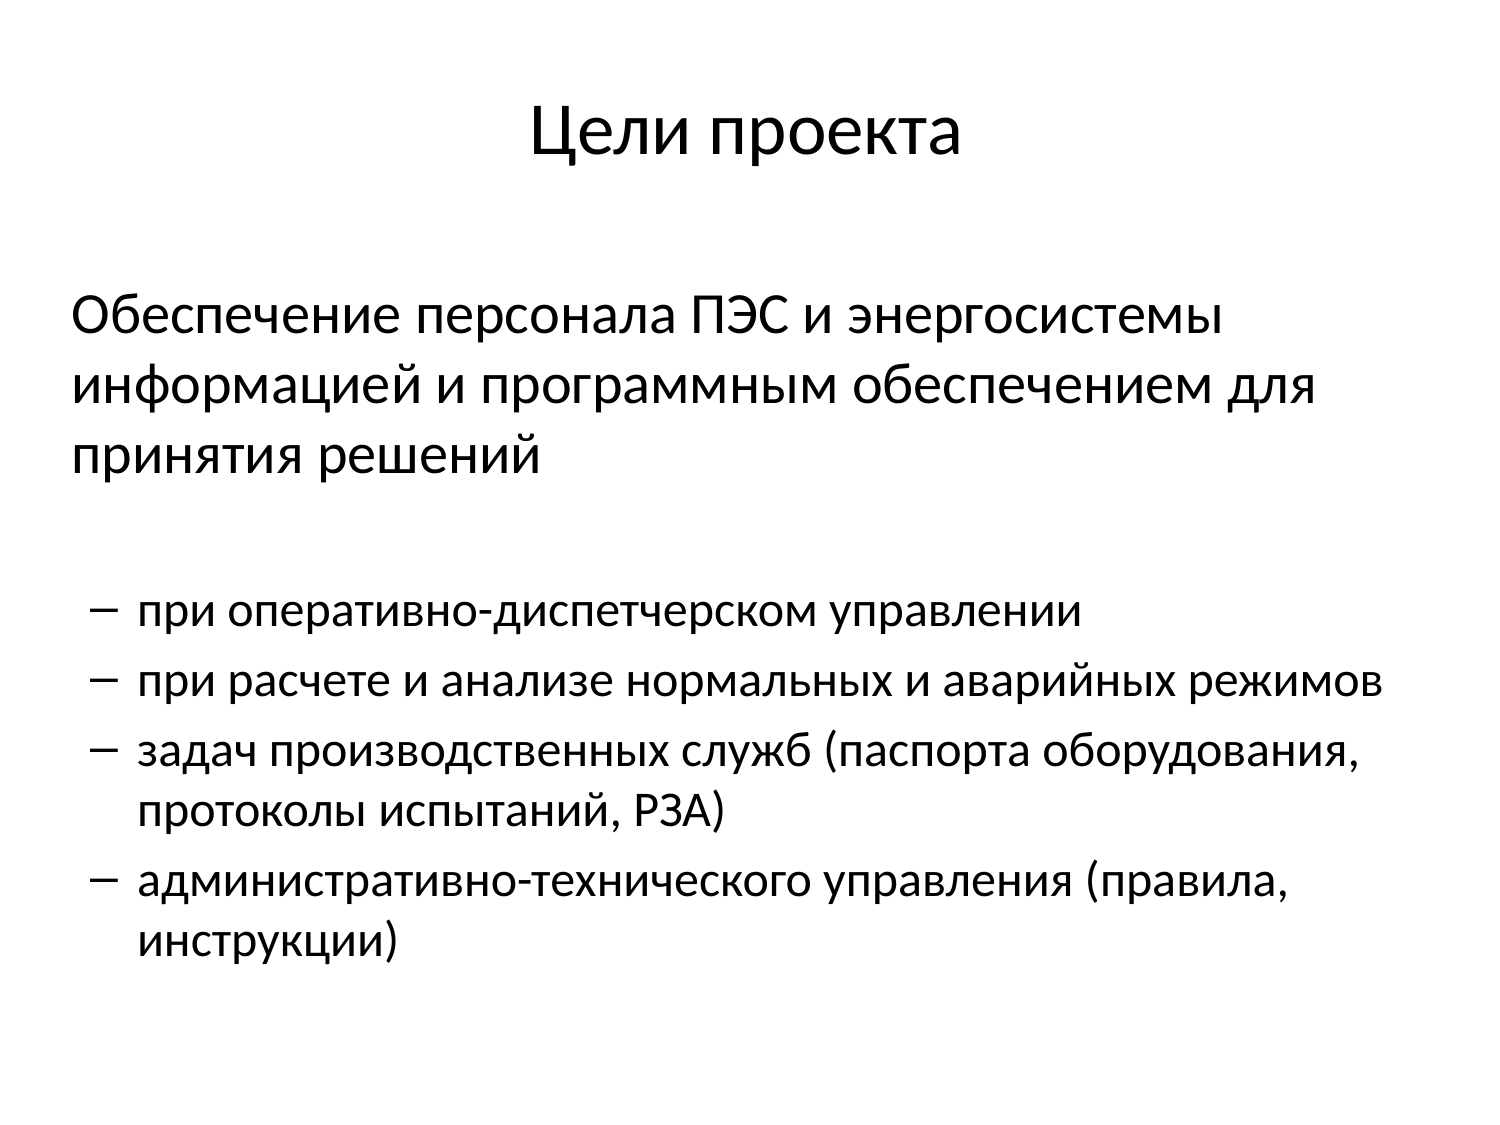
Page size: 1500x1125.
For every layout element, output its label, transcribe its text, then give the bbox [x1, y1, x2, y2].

title Цели проекта [109, 30, 1385, 219]
list Обеспечение персонала ПЭС и энергосистемы информацией и программным обеспечением для принятия решений при оперативно-диспетчерском управлении при расчете и анализе нормальных и аварийных режимов задач производственных служб (паспорта оборудования, протоколы испытаний, РЗА) административно-технического управления (правила, инструкции) [0, 266, 1443, 943]
